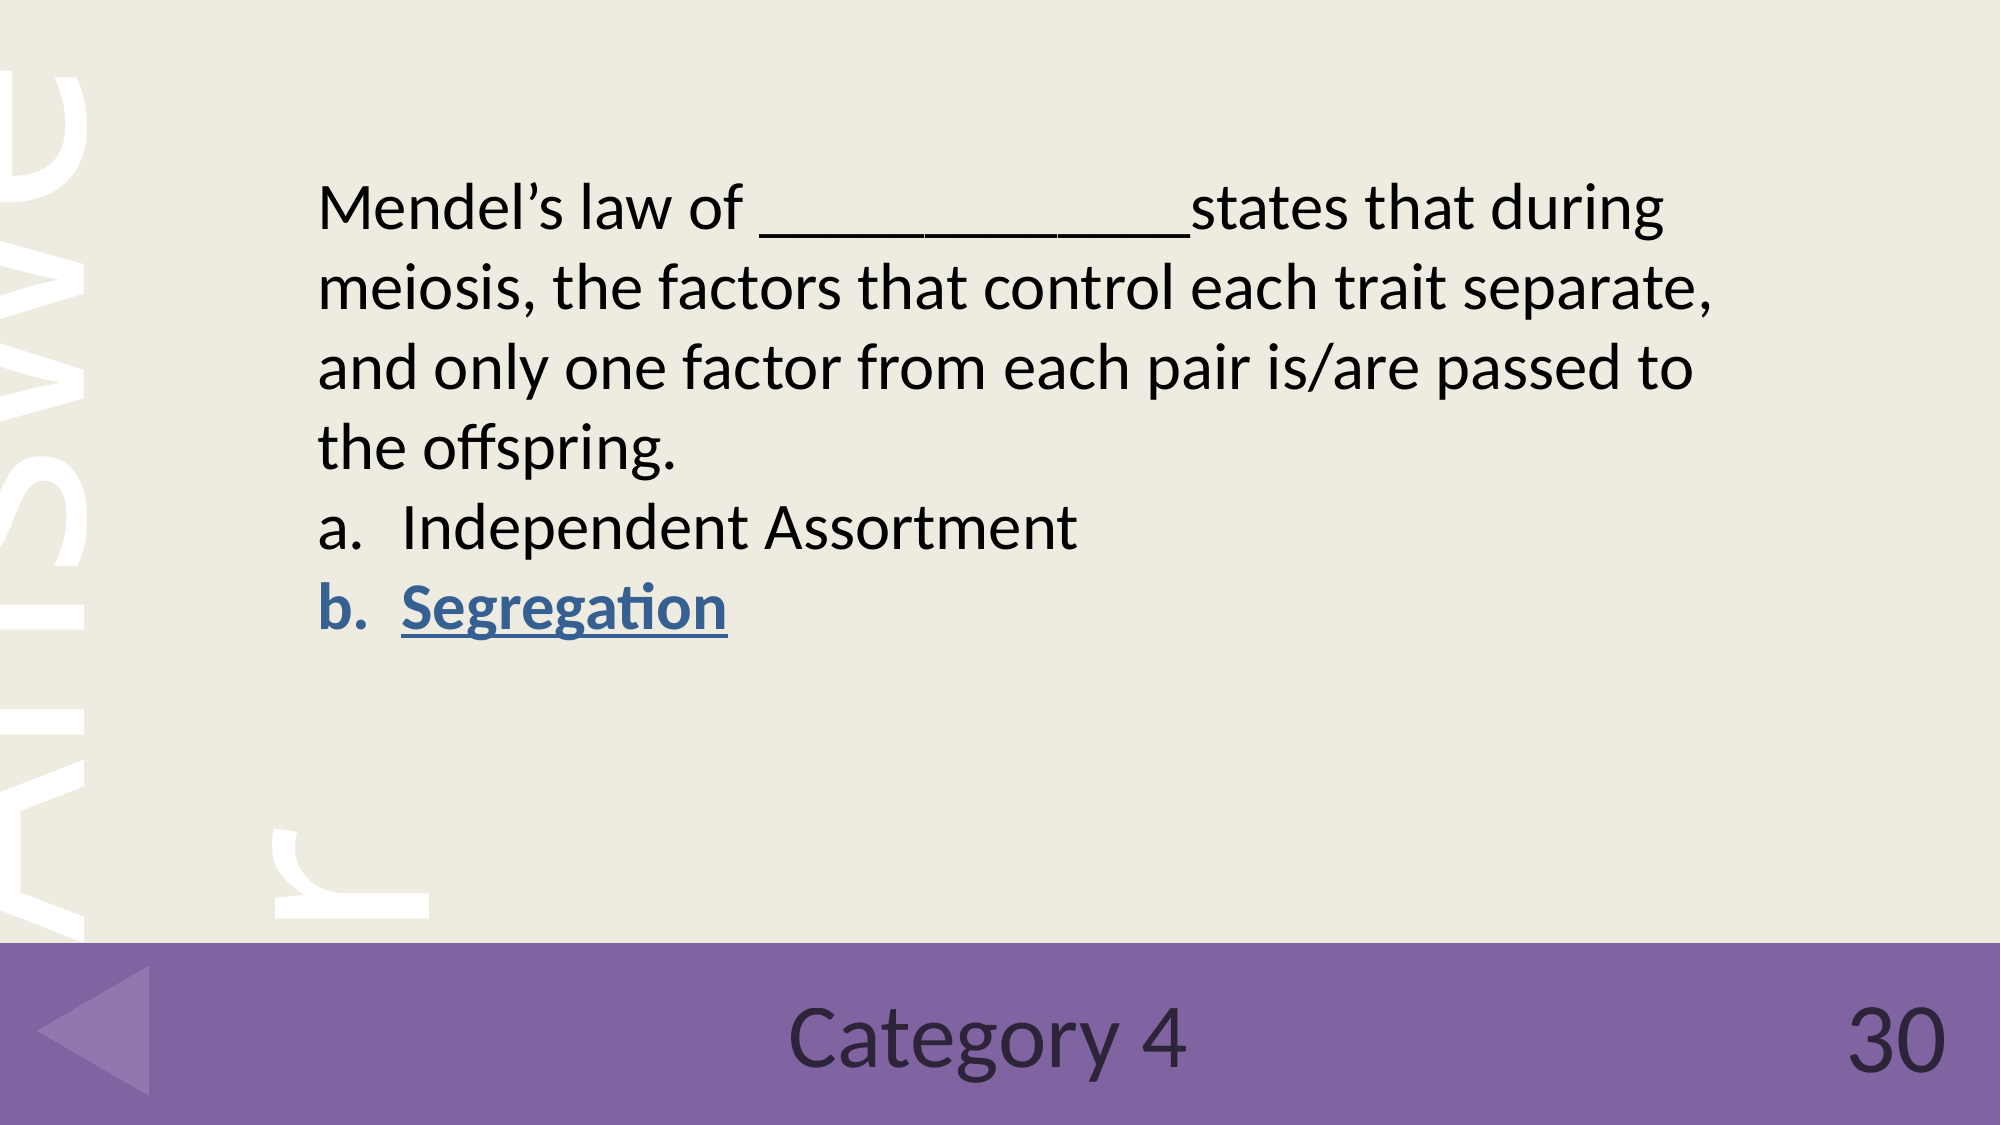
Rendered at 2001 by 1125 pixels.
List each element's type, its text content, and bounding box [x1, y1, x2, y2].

list Mendel’s law of _____________states that during meiosis, the factors that control each trait separate, and only one factor from each pair is/are passed to the offspring. Independent Assortment Segregation [302, 169, 1760, 636]
title Category 4 [88, 937, 1889, 1125]
list 30 [1889, 967, 1963, 1097]
